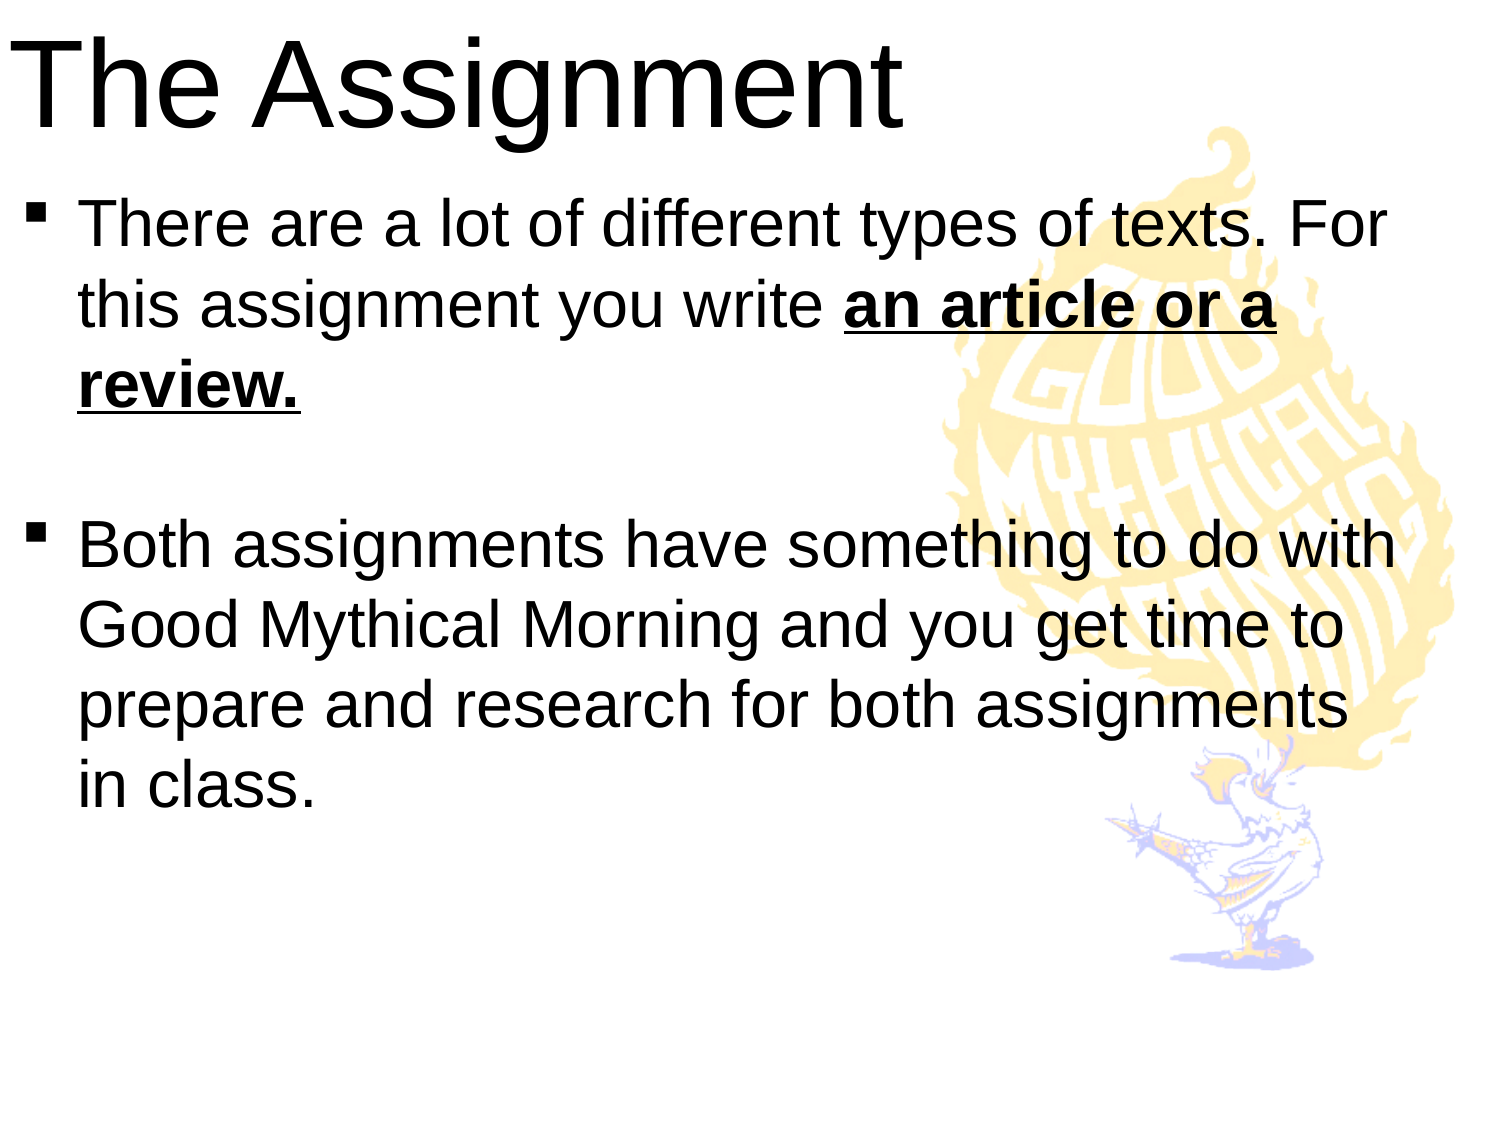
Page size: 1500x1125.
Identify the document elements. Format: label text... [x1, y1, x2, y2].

list There are a lot of different types of texts. For this assignment you write an article or a review. Both assignments have something to do with Good Mythical Morning and you get time to prepare and research for both assignments in class. [5, 172, 1436, 1125]
picture [773, 101, 1500, 1000]
title The Assignment [0, 0, 1344, 172]
